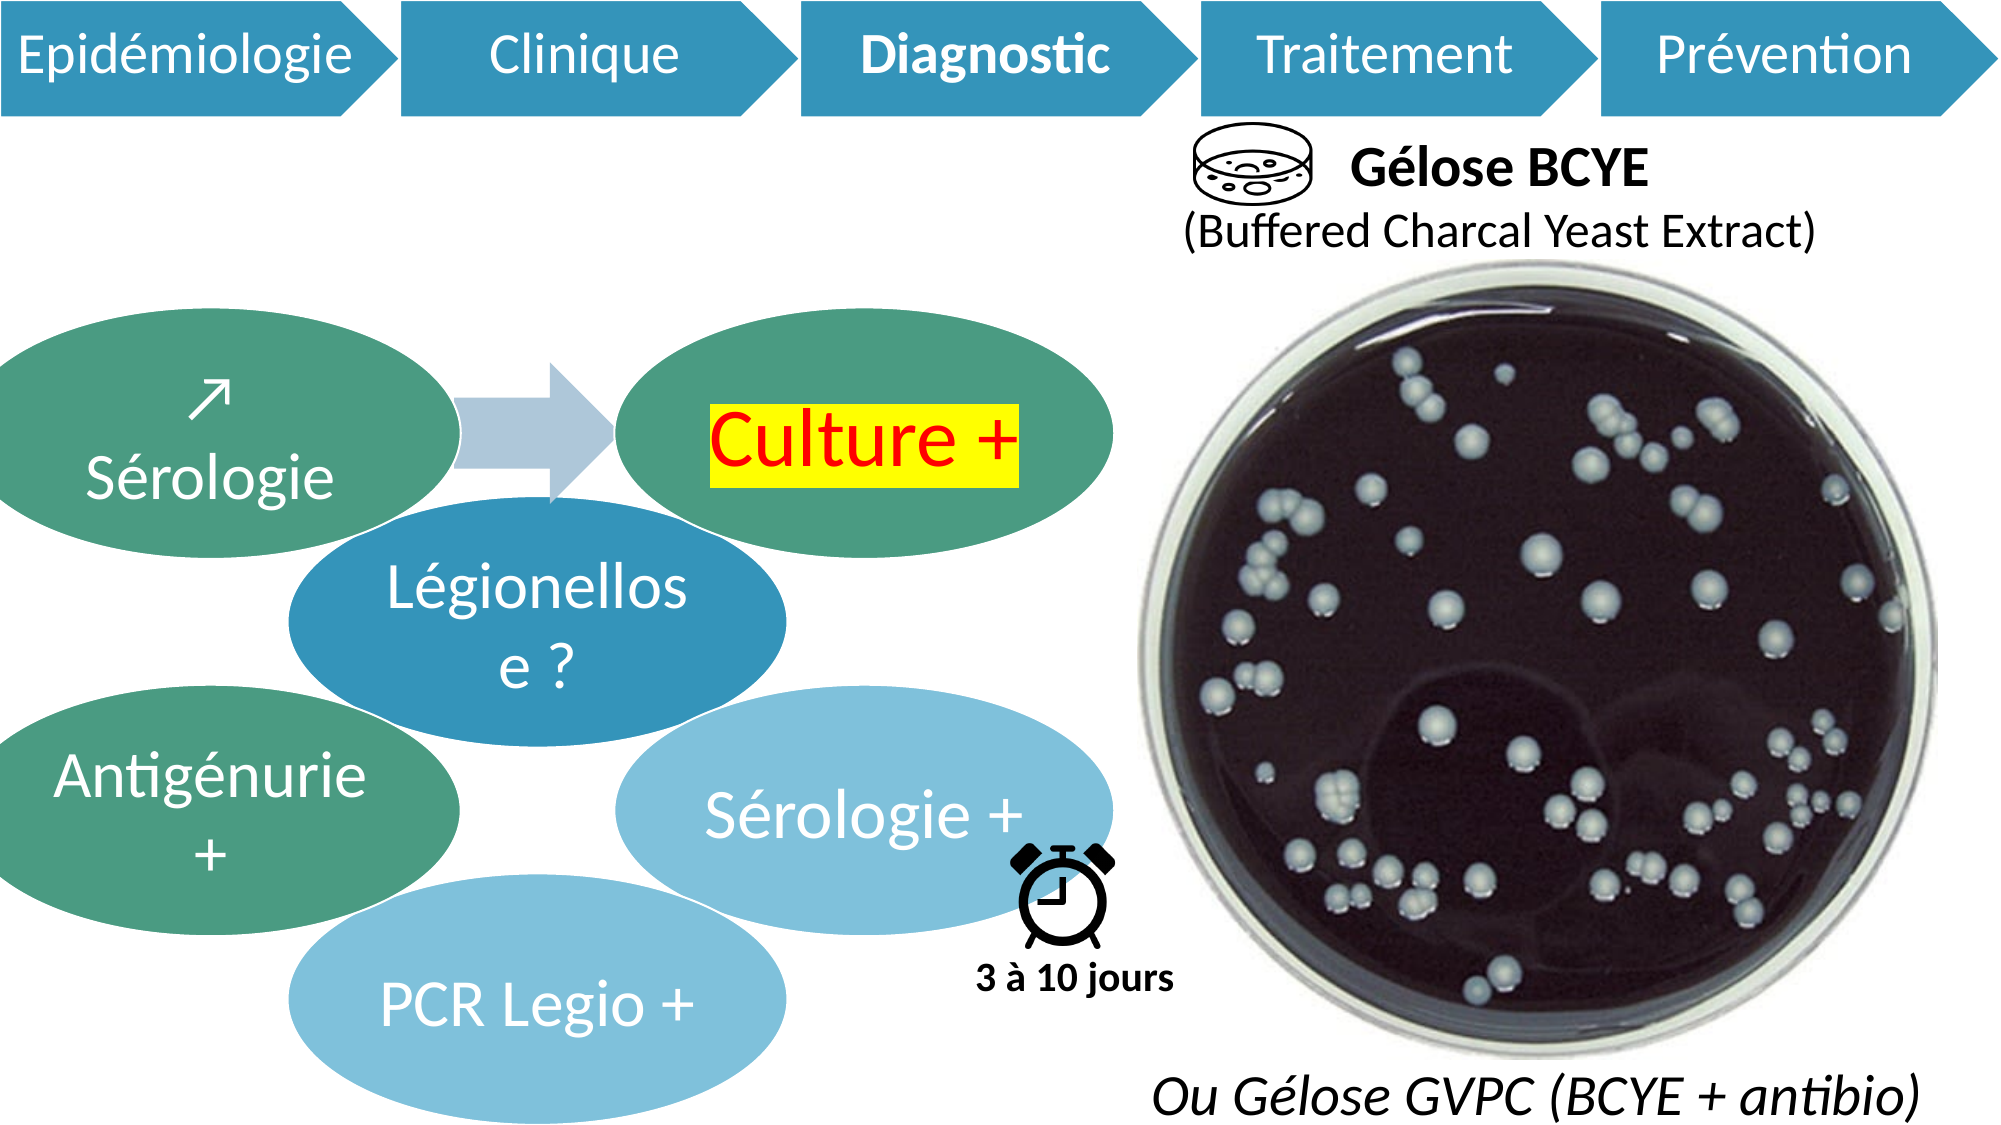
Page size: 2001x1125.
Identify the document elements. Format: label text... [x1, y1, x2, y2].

text_box Ou Gélose GVPC (BCYE + antibio) [1538, 1060, 1938, 1125]
picture [1137, 259, 1938, 1060]
picture [1177, 88, 1328, 239]
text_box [0, 118, 1538, 1125]
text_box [959, 820, 1191, 1008]
text_box Gélose BCYE (Buffered Charcal Yeast Extract) [1538, 120, 1833, 259]
